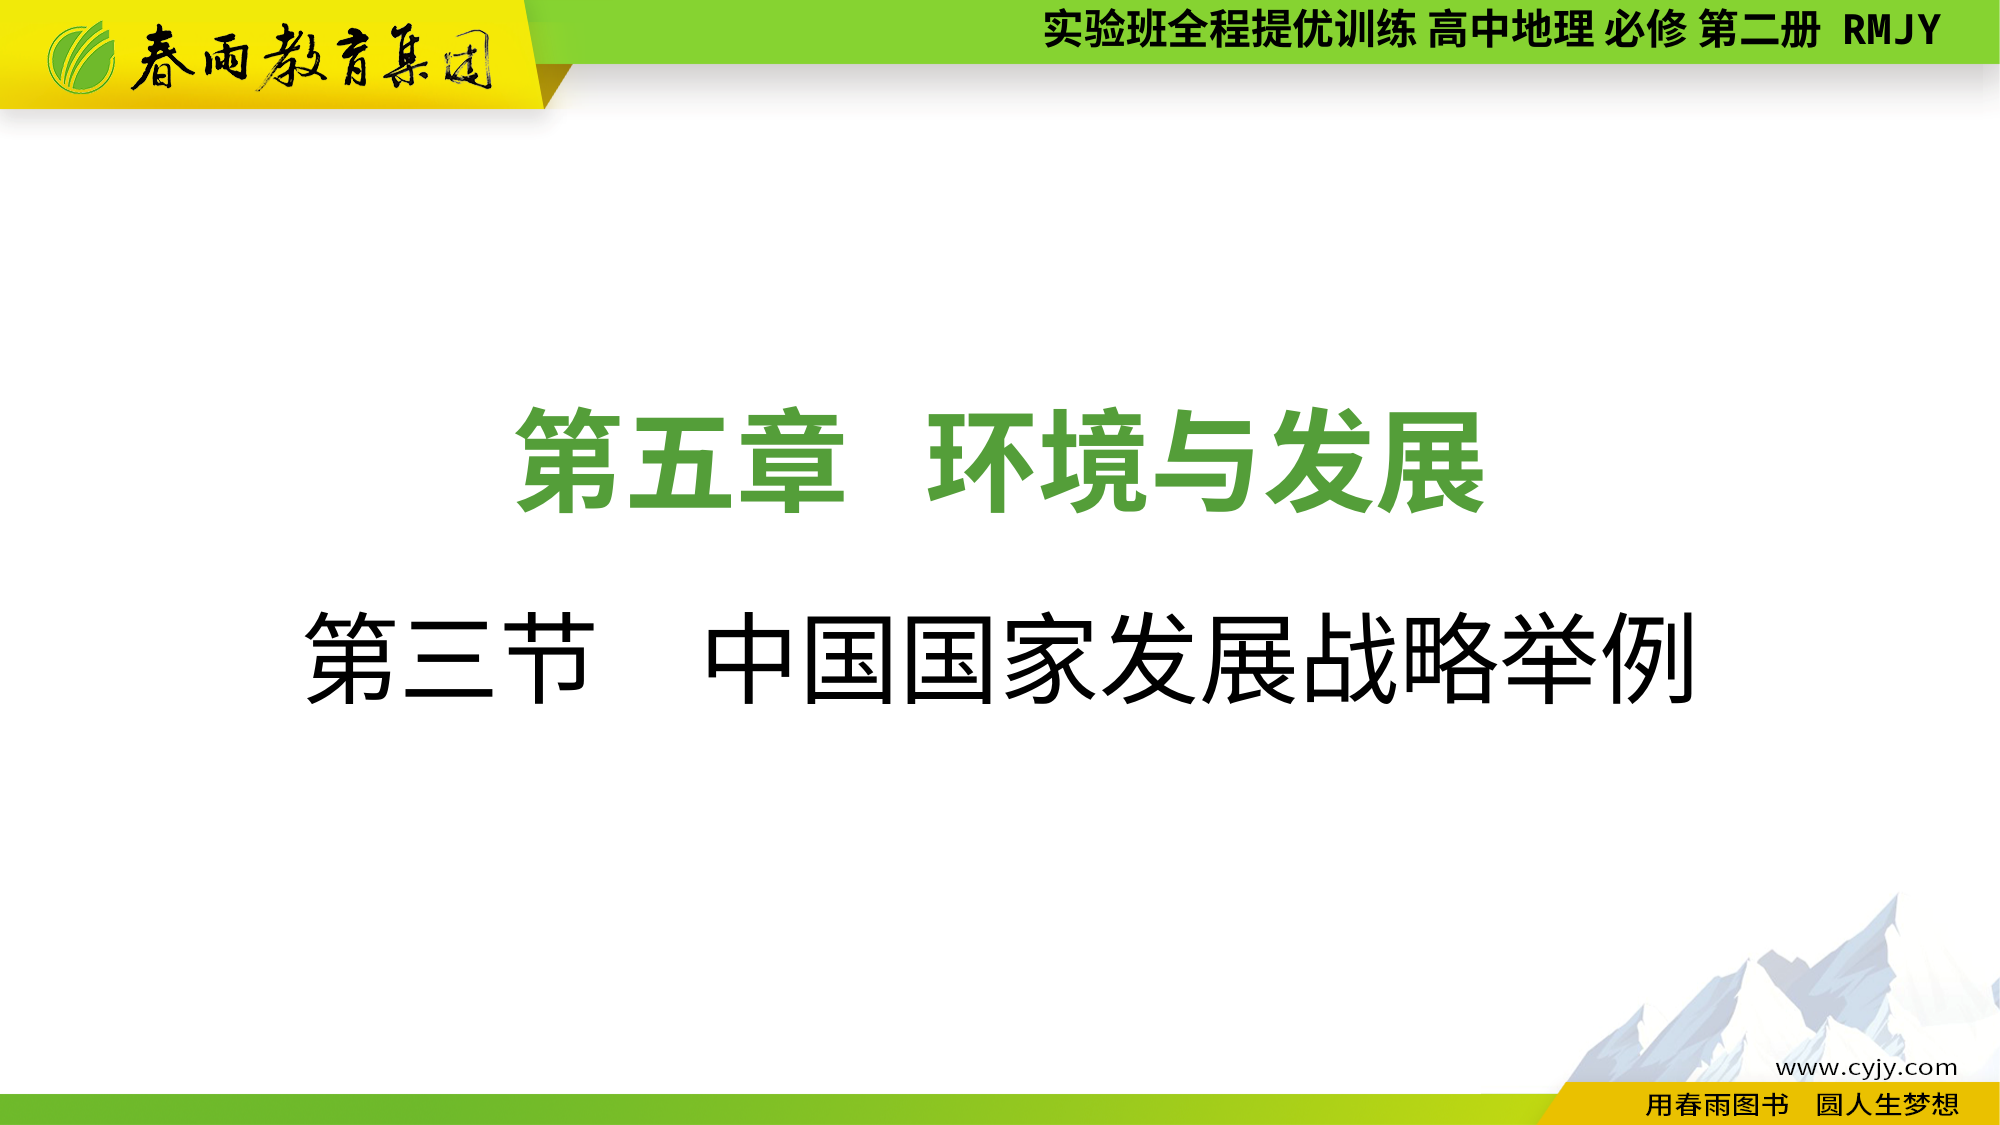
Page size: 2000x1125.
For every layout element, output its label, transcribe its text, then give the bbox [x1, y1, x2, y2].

text_box 第三节 中国国家发展战略举例 [54, 528, 1946, 724]
picture [0, 0, 2000, 1125]
text_box 第五章 环境与发展 [54, 316, 1946, 528]
